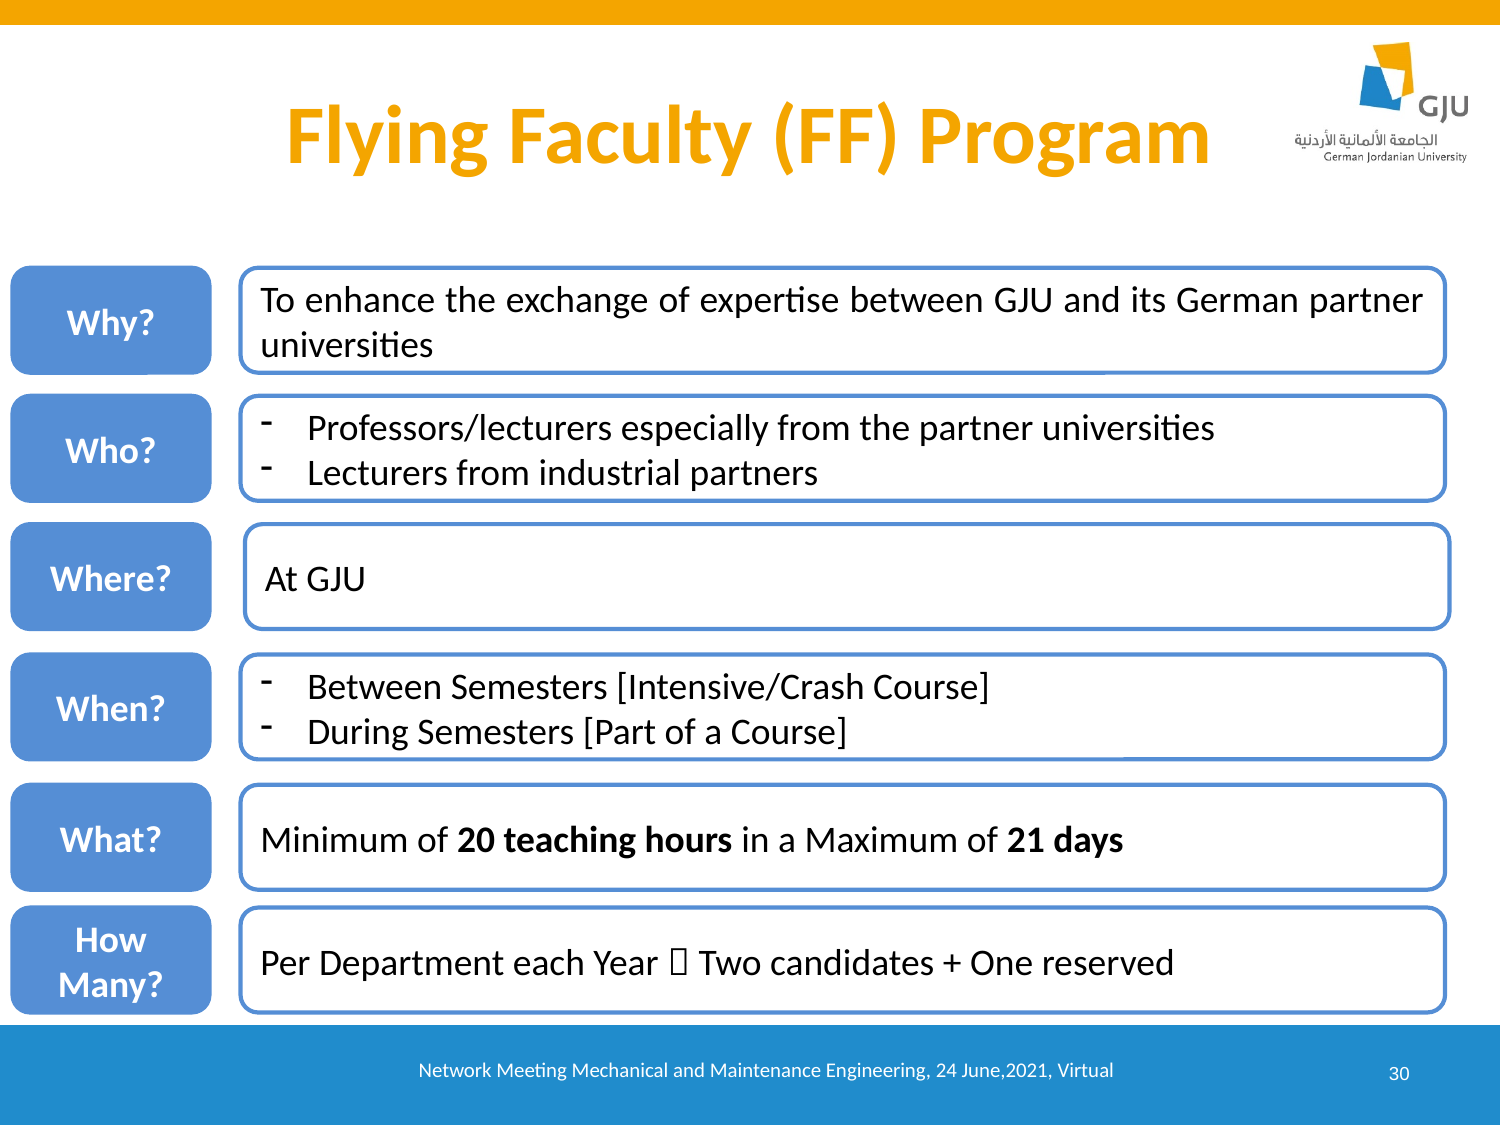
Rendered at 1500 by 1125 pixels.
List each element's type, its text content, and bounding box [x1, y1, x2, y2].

text_box Who? [10, 393, 212, 503]
text_box Per Department each Year  Two candidates + One reserved [238, 905, 1448, 1015]
text_box What? [10, 782, 212, 892]
text_box When? [10, 652, 212, 762]
text_box Where? [10, 522, 212, 632]
footer Network Meeting Mechanical and Maintenance Engineering, 24 June,2021, Virtual [320, 1051, 1213, 1112]
text_box At GJU [242, 522, 1452, 632]
text_box [149, 258, 1500, 334]
picture [0, 0, 1500, 25]
text_box To enhance the exchange of expertise between GJU and its German partner universities [238, 265, 1448, 375]
text_box Minimum of 20 teaching hours in a Maximum of 21 days [238, 782, 1448, 892]
picture [1295, 42, 1468, 163]
slide_number 30 [1258, 1042, 1425, 1103]
text_box Flying Faculty (FF) Program [74, 45, 1425, 233]
text_box Between Semesters [Intensive/Crash Course] During Semesters [Part of a Course] [238, 652, 1448, 762]
text_box Professors/lecturers especially from the partner universities Lecturers from industrial partners [238, 393, 1448, 503]
text_box Why? [10, 265, 212, 375]
text_box How Many? [10, 905, 212, 1015]
